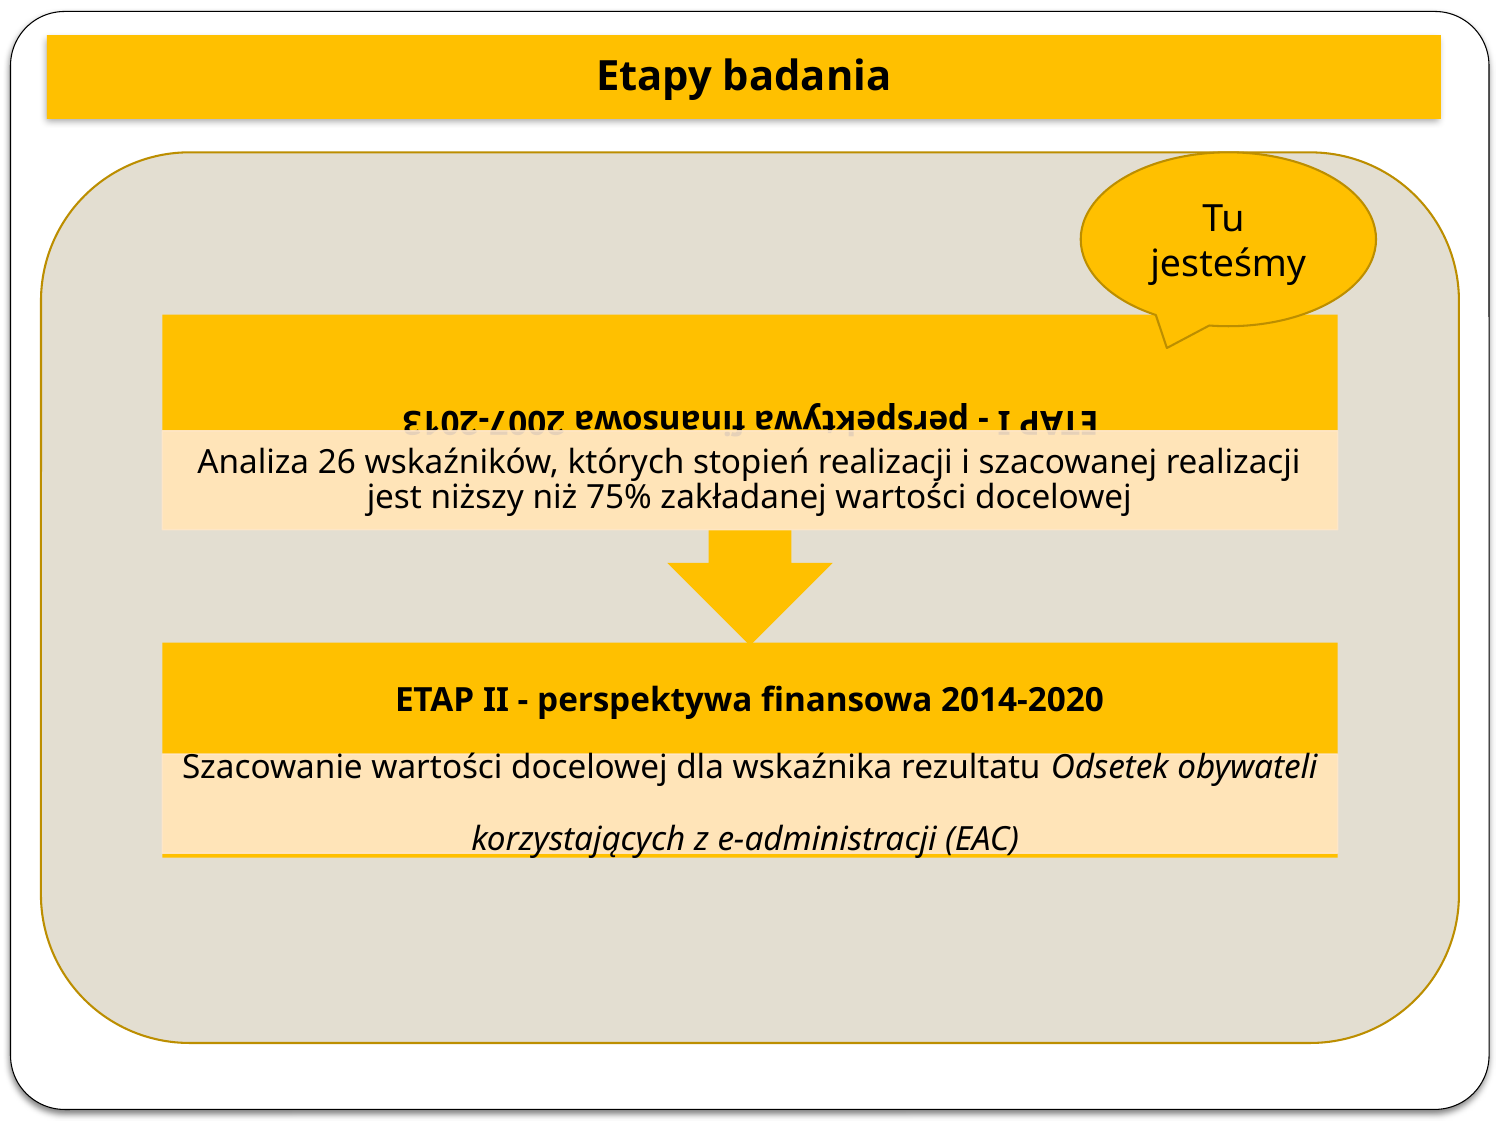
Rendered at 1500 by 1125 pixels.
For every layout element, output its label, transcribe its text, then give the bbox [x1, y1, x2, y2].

text_box [39, 151, 1460, 1045]
text_box Etapy badania [46, 35, 1441, 119]
text_box Tu jesteśmy [1079, 151, 1378, 312]
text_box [162, 314, 1338, 859]
